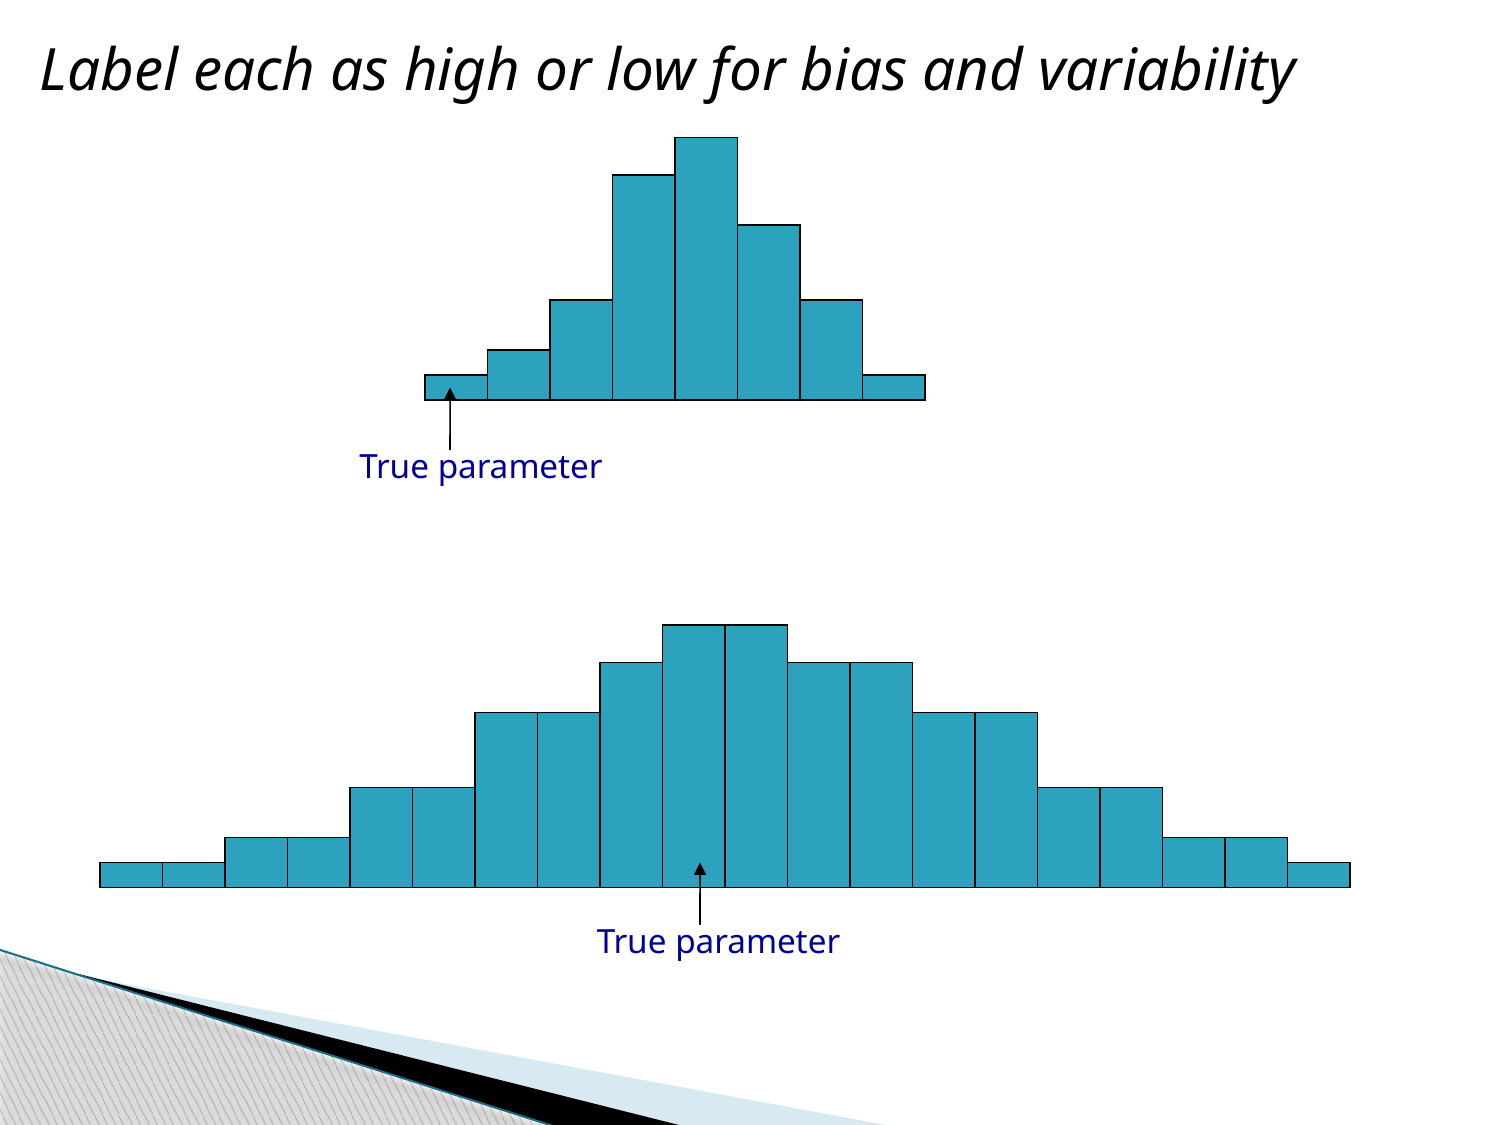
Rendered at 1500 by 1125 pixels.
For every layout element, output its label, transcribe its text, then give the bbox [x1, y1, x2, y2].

text_box Label each as high or low for bias and variability [24, 24, 1488, 110]
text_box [174, 137, 926, 493]
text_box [49, 624, 1351, 968]
